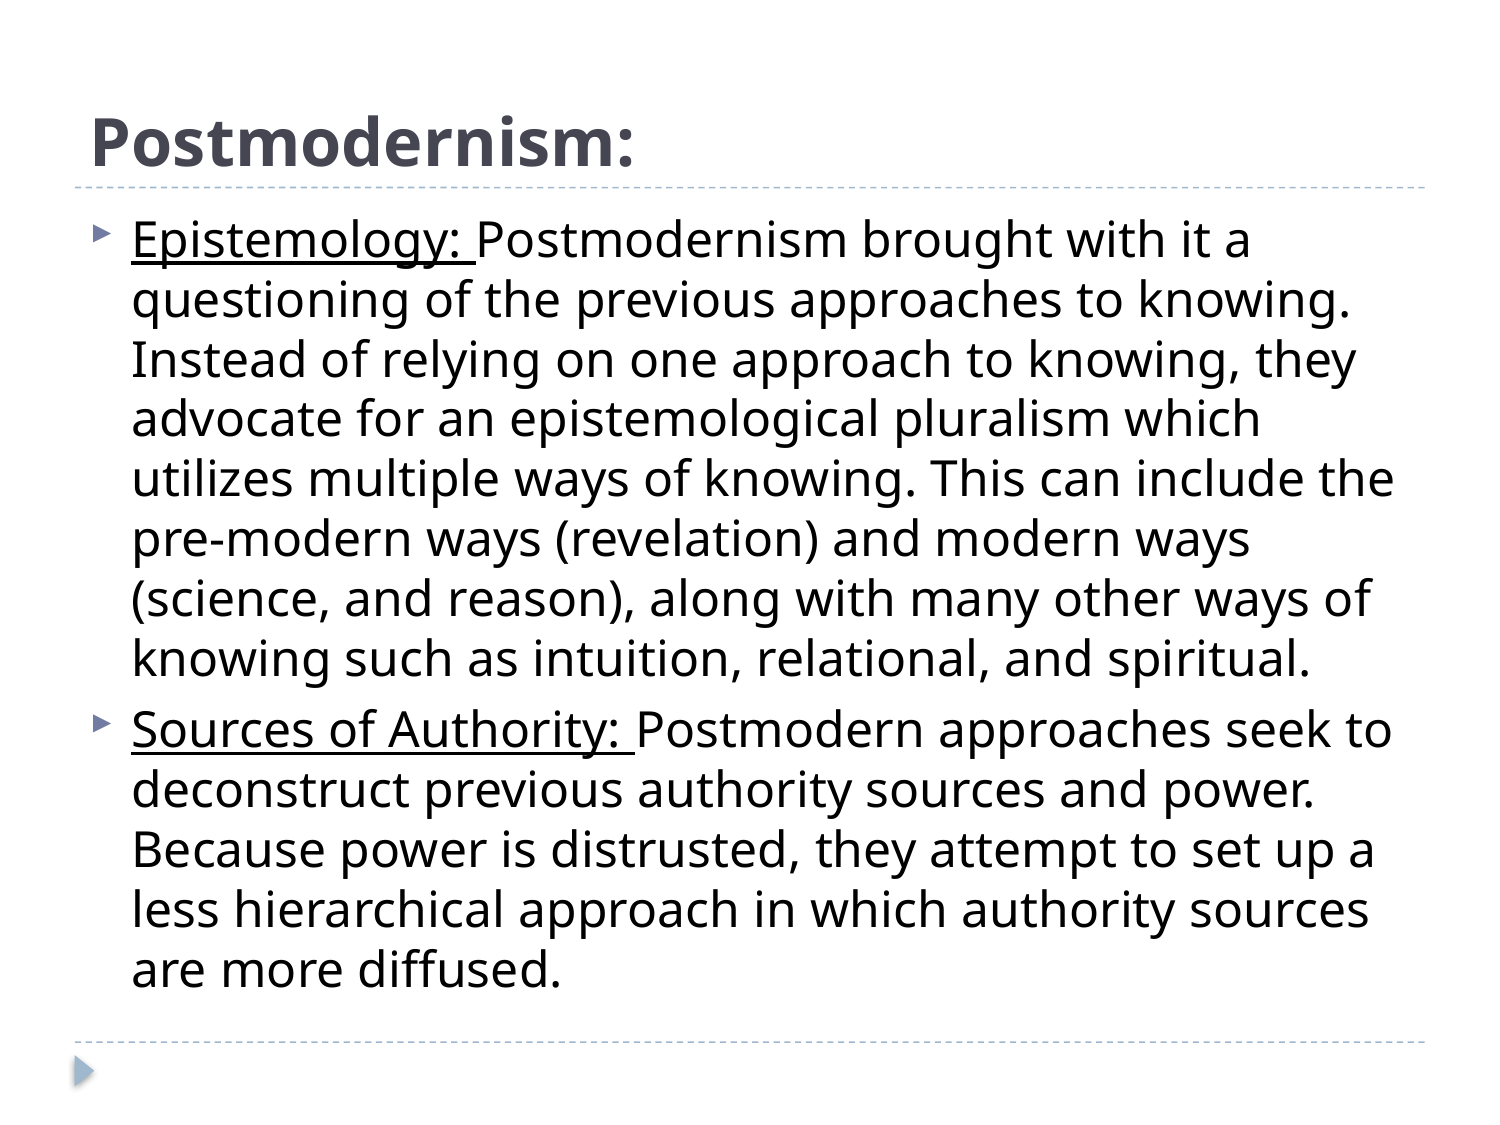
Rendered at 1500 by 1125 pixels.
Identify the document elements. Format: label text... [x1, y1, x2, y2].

list Epistemology: Postmodernism brought with it a questioning of the previous approaches to knowing. Instead of relying on one approach to knowing, they advocate for an epistemological pluralism which utilizes multiple ways of knowing. This can include the pre-modern ways (revelation) and modern ways (science, and reason), along with many other ways of knowing such as intuition, relational, and spiritual. Sources of Authority: Postmodern approaches seek to deconstruct previous authority sources and power. Because power is distrusted, they attempt to set up a less hierarchical approach in which authority sources are more diffused. [75, 200, 1425, 1010]
title Postmodernism: [75, 24, 1425, 188]
